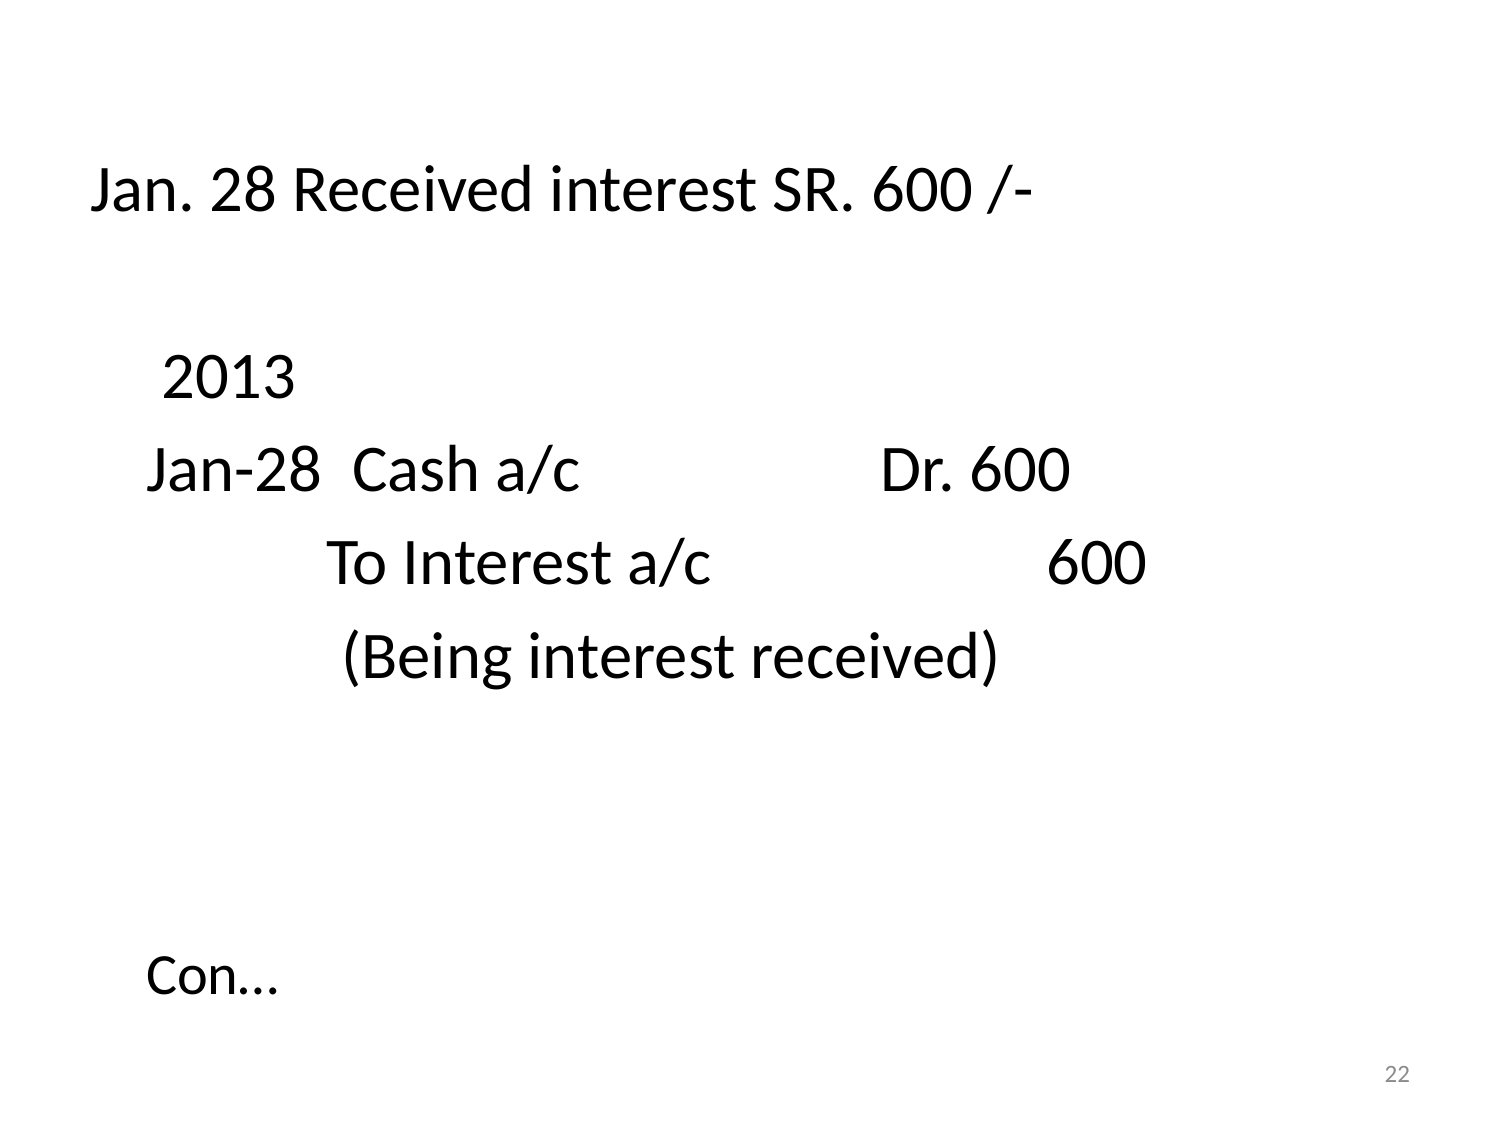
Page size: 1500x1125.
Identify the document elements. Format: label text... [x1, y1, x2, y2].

list Jan. 28 Received interest SR. 600 /- 2013 Jan-28 Cash a/c Dr. 600 To Interest a/c 600 (Being interest received) Con… [75, 137, 1425, 1005]
slide_number 22 [1074, 1042, 1425, 1103]
